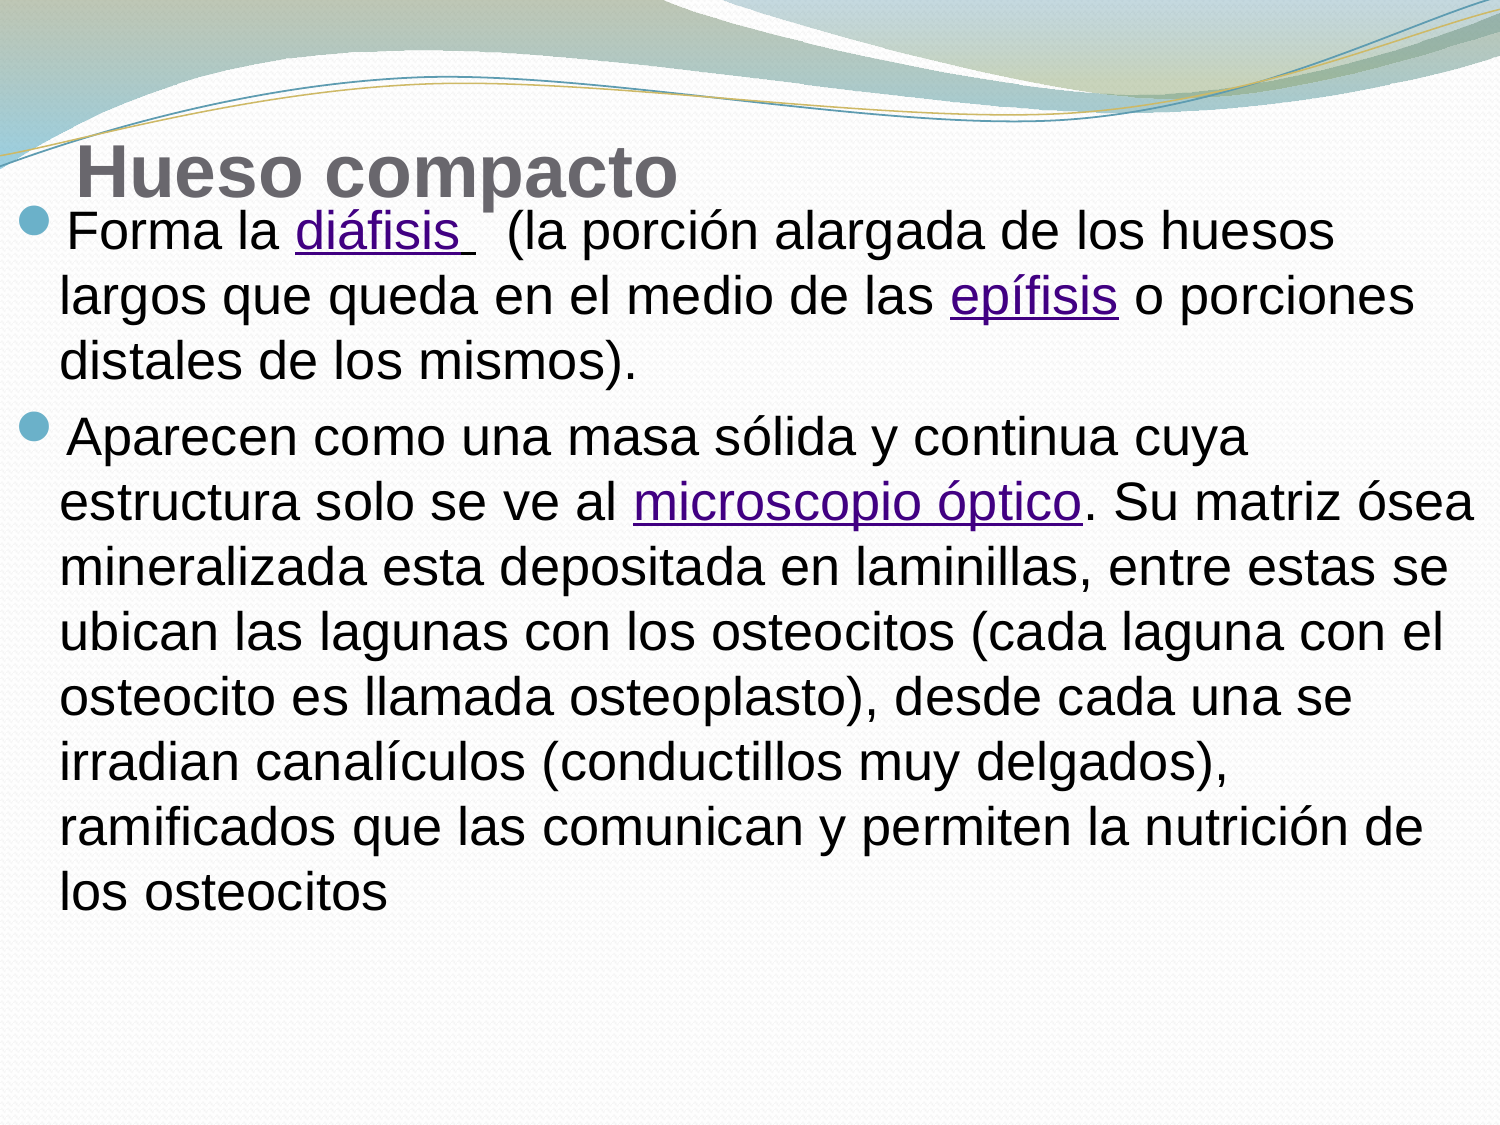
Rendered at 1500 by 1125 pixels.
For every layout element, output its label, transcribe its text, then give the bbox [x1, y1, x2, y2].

list Forma la diáfisis (la porción alargada de los huesos largos que queda en el medio de las epífisis o porciones distales de los mismos). Aparecen como una masa sólida y continua cuya estructura solo se ve al microscopio óptico. Su matriz ósea mineralizada esta depositada en laminillas, entre estas se ubican las lagunas con los osteocitos (cada laguna con el osteocito es llamada osteoplasto), desde cada una se irradian canalículos (conductillos muy delgados), ramificados que las comunican y permiten la nutrición de los osteocitos [0, 187, 1500, 1067]
title Hueso compacto [75, 115, 1425, 187]
